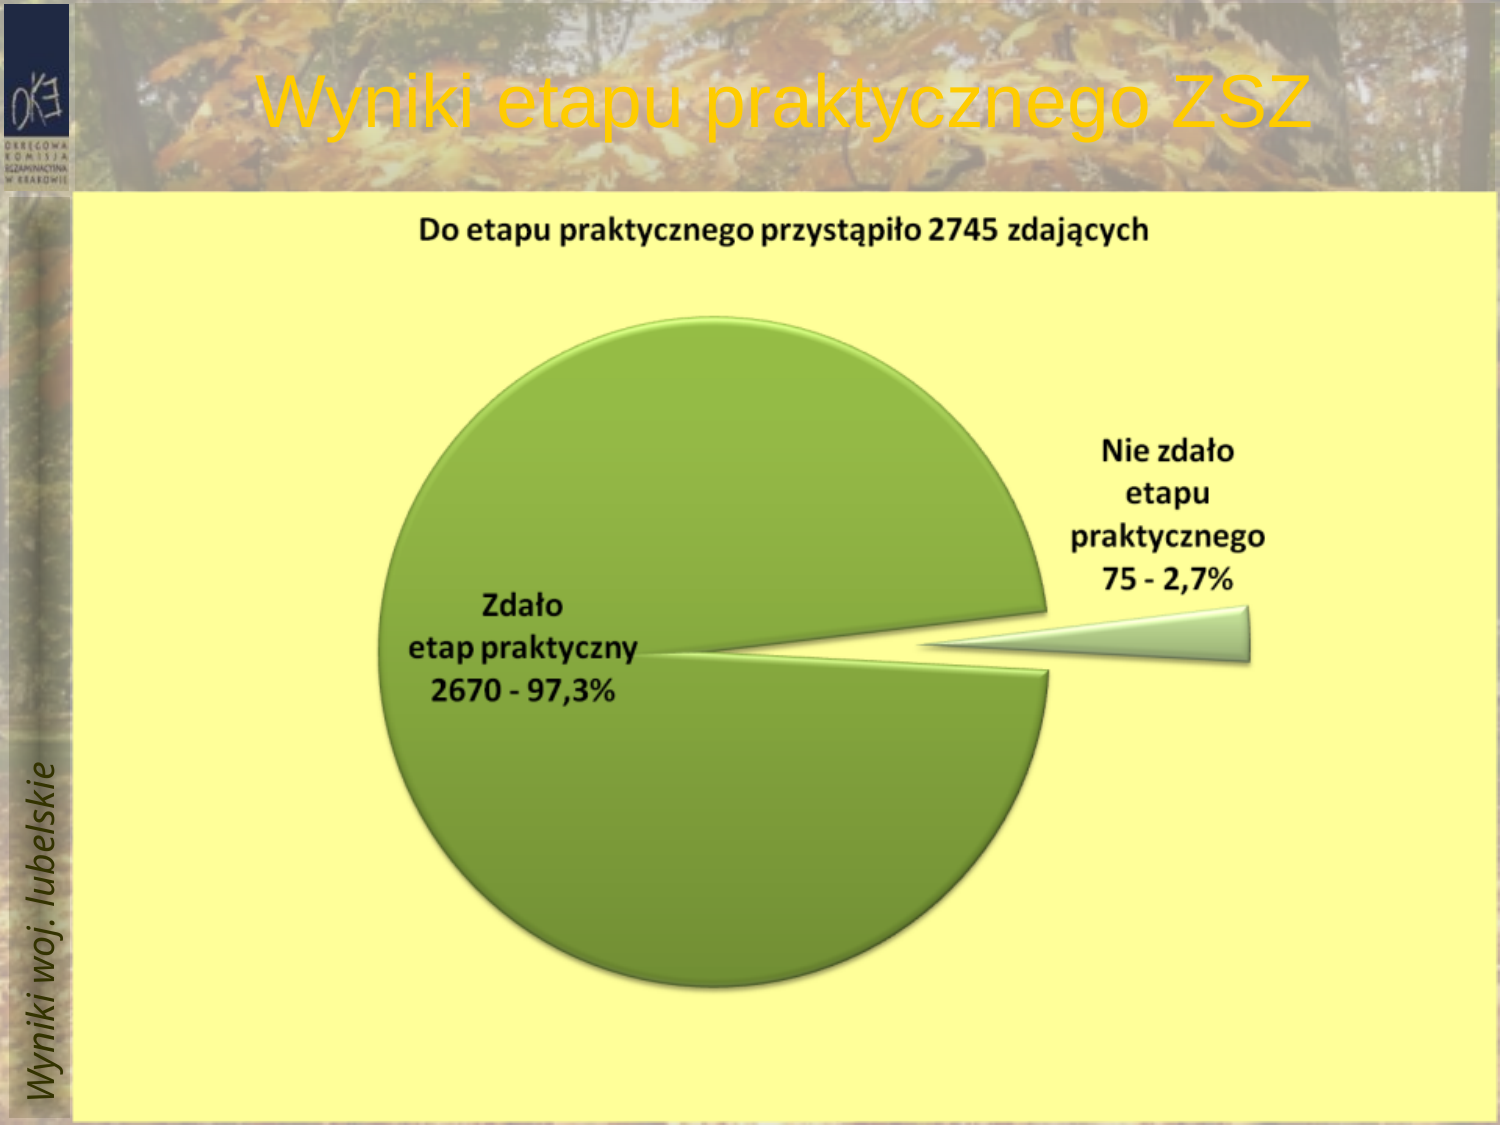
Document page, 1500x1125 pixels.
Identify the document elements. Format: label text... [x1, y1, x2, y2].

text_box Wyniki woj. lubelskie [9, 197, 68, 1118]
title Wyniki etapu praktycznego ZSZ [74, 3, 1495, 191]
picture [72, 191, 1499, 1123]
